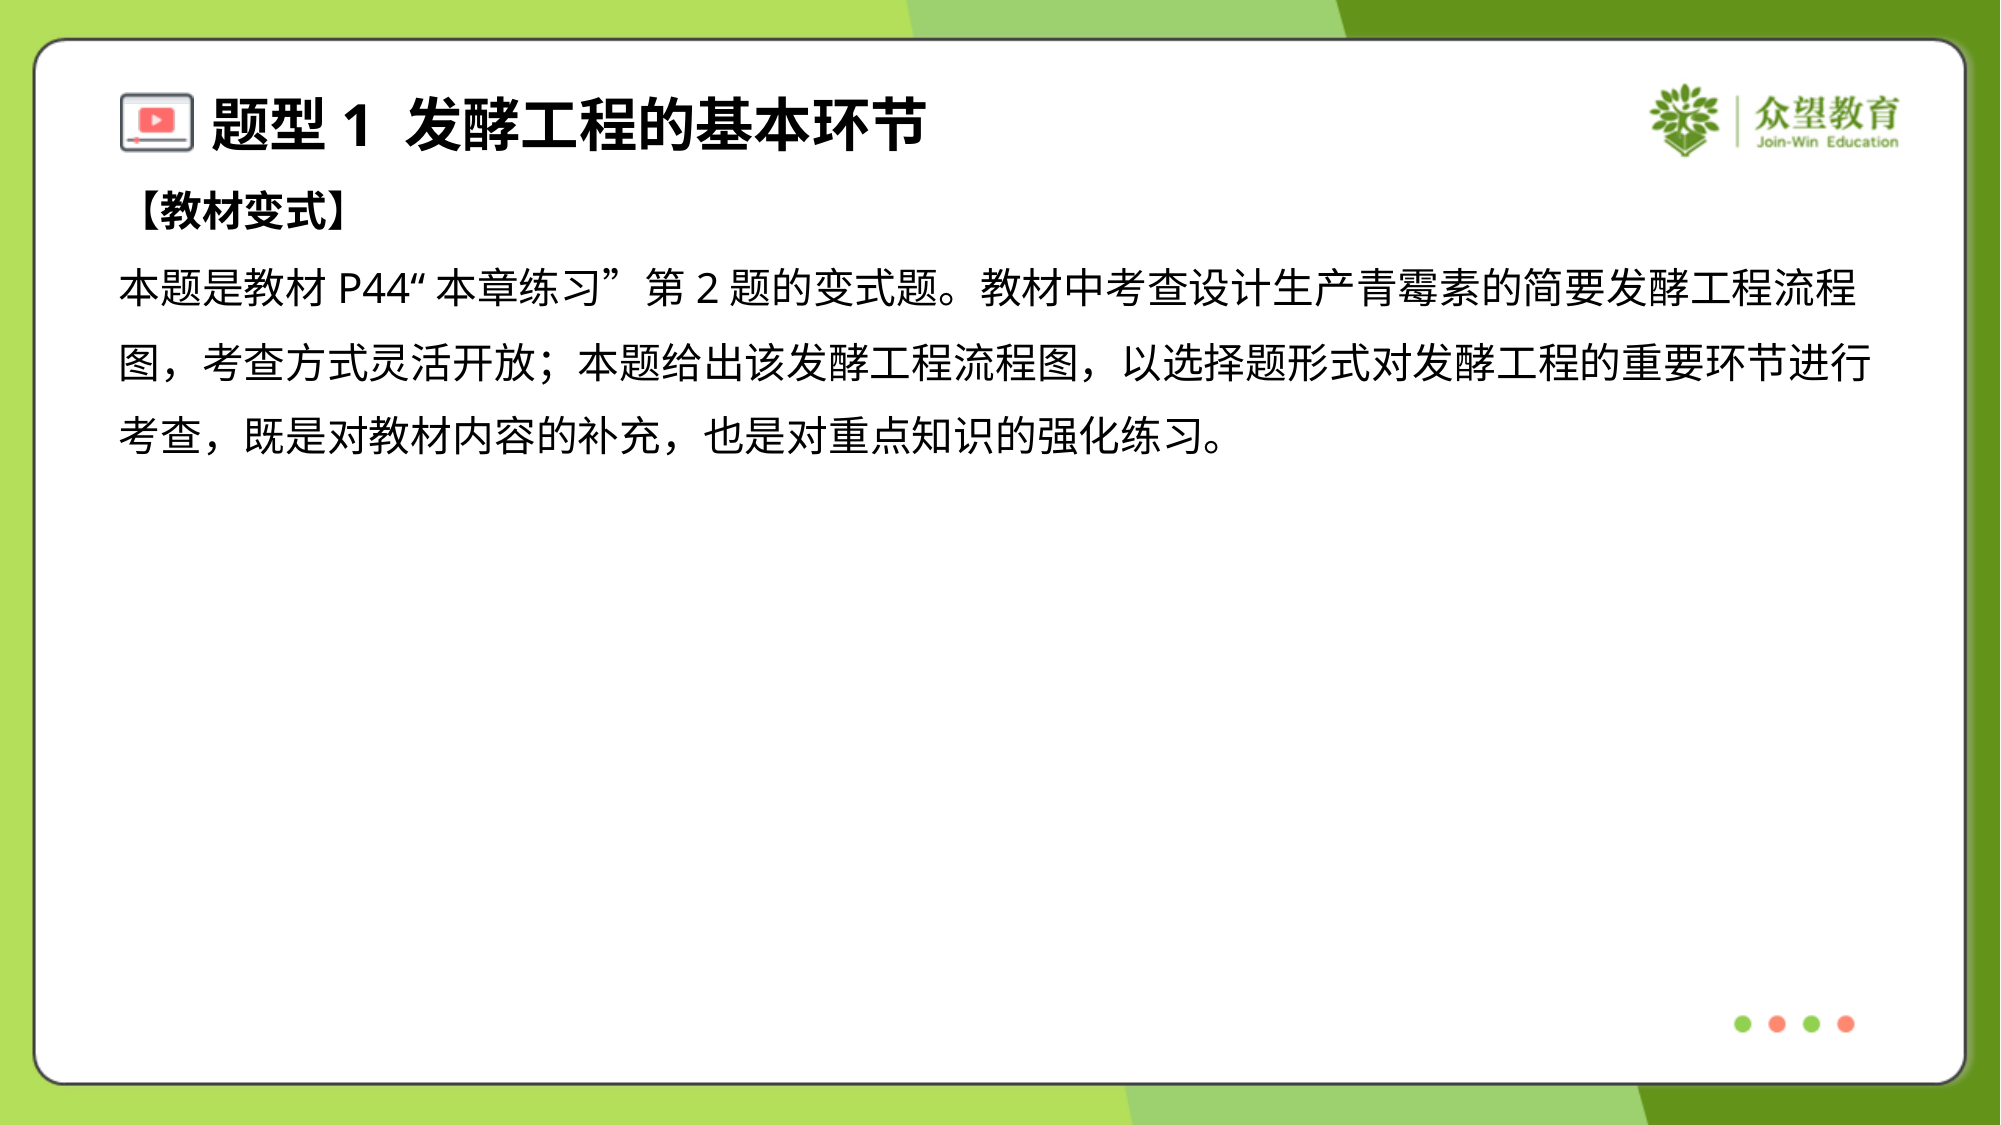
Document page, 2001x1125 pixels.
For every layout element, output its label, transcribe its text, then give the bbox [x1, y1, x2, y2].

picture [0, 0, 2000, 1125]
text_box 【教材变式】 本题是教材P44“本章练习”第2题的变式题。教材中考查设计生产青霉素的简要发酵工程流程 图，考查方式灵活开放；本题给出该发酵工程流程图，以选择题形式对发酵工程的重要环节进行 考查，既是对教材内容的补充，也是对重点知识的强化练习。 [118, 159, 1883, 452]
